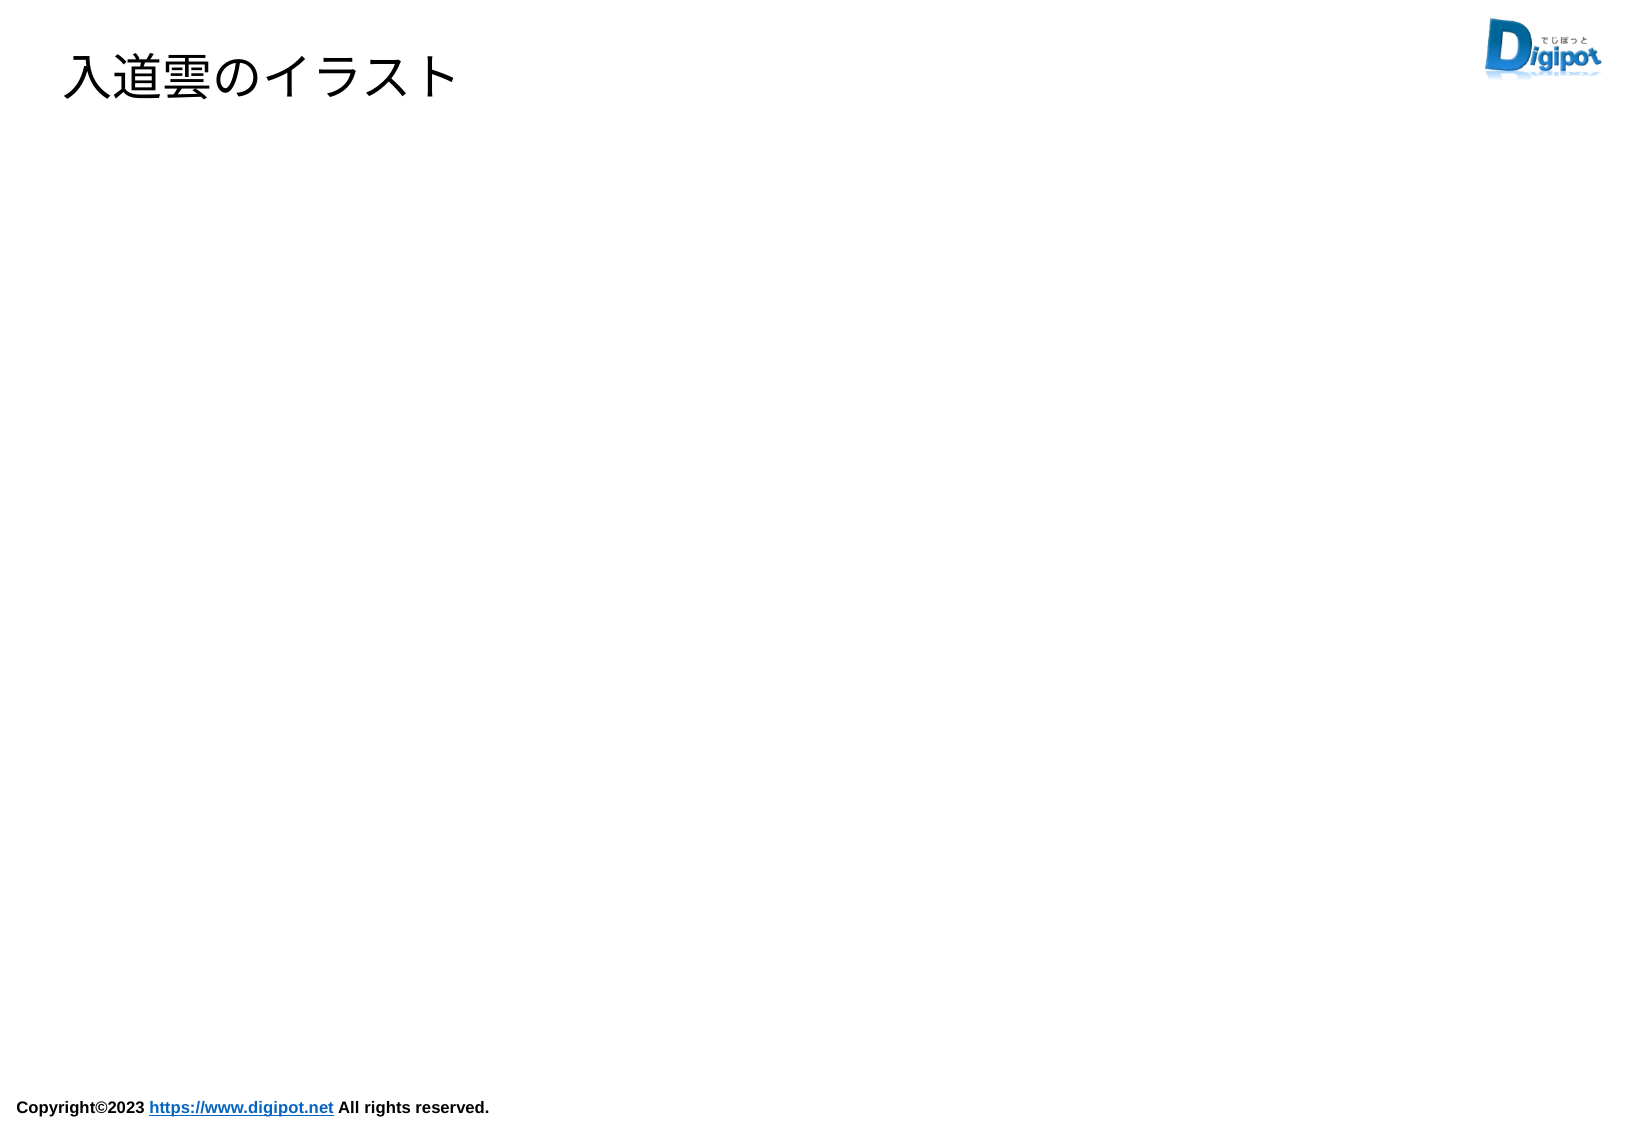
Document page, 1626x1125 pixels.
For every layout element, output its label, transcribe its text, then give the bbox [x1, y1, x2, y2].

text_box 入道雲のイラスト [47, 38, 477, 113]
picture [1485, 18, 1602, 82]
